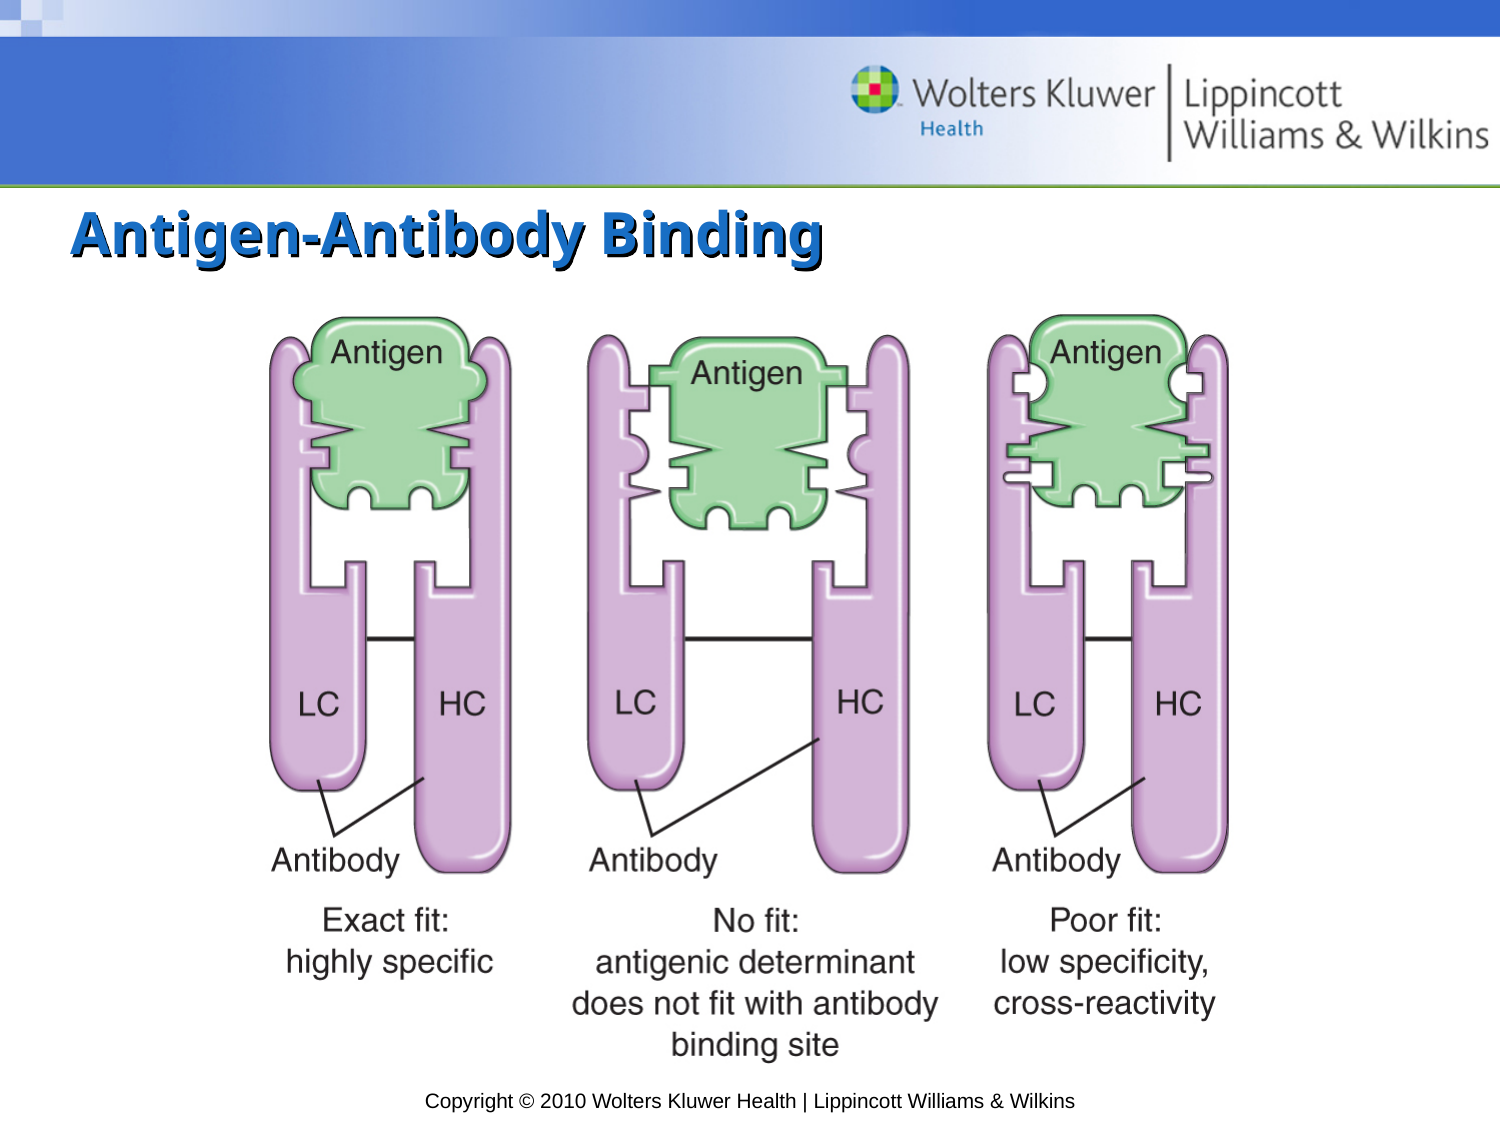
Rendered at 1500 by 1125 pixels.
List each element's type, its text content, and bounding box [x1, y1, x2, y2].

picture [265, 311, 1235, 1068]
title Antigen-Antibody Binding [70, 204, 1470, 268]
picture [0, 0, 1500, 188]
